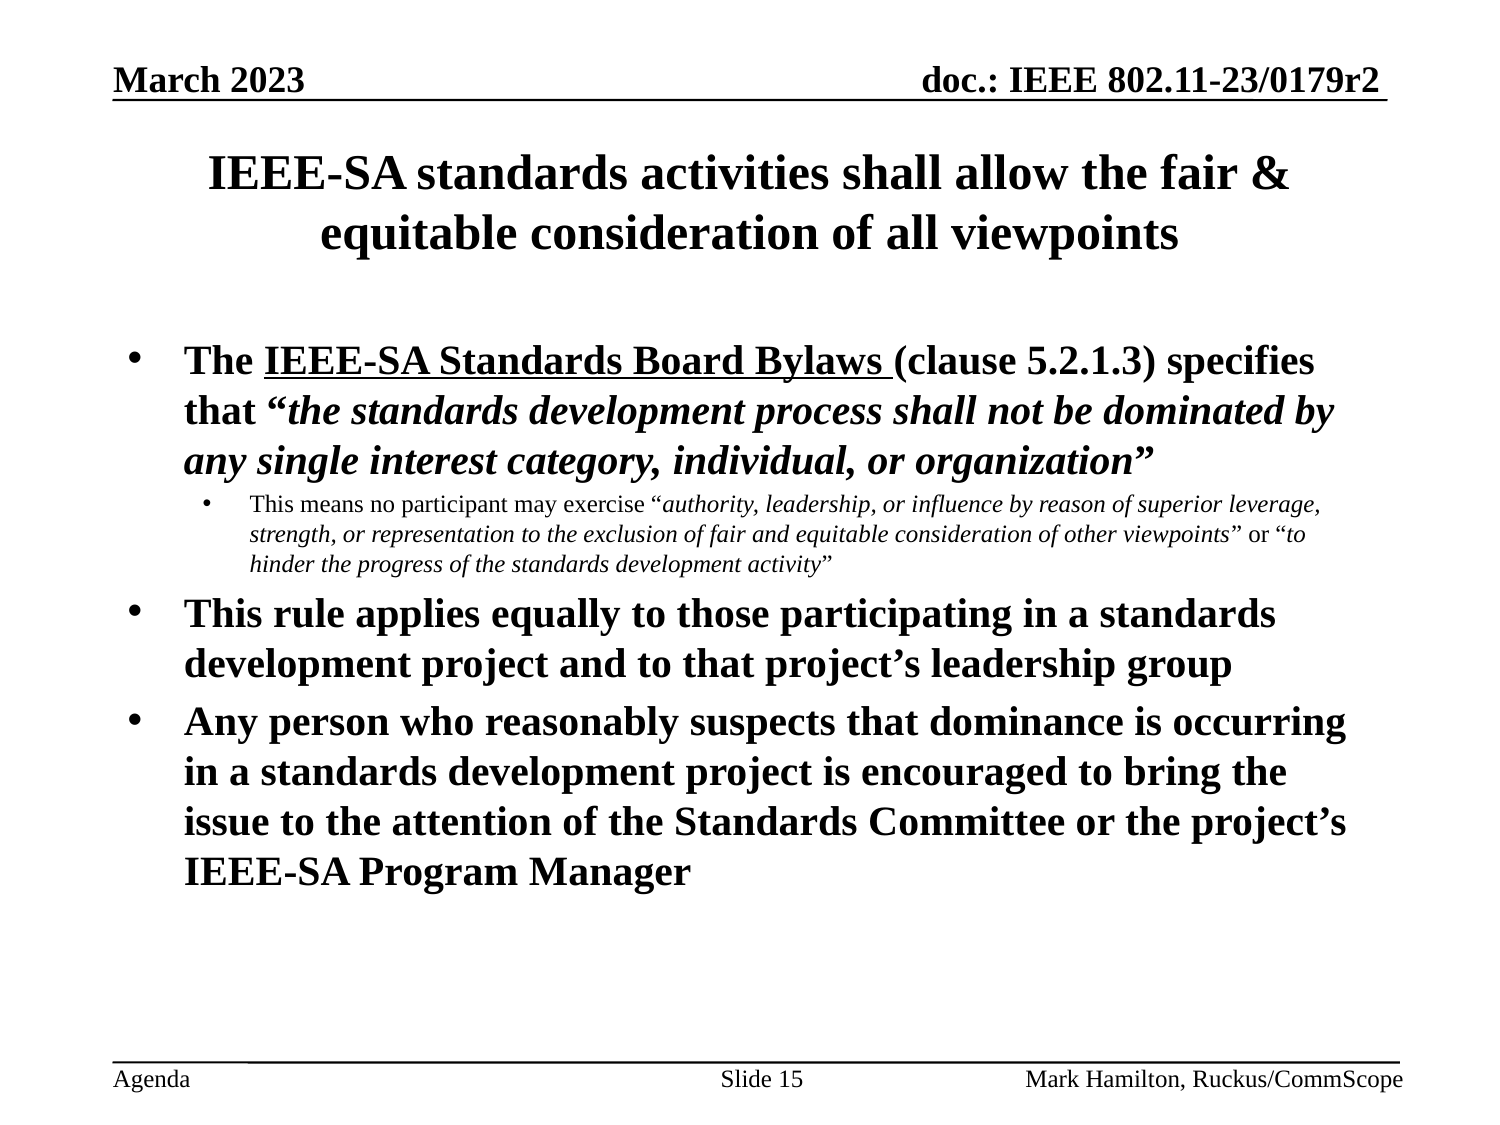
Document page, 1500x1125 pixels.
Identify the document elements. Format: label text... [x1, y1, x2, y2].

list The IEEE-SA Standards Board Bylaws (clause 5.2.1.3) specifies that “the standards development process shall not be dominated by any single interest category, individual, or organization” This means no participant may exercise “authority, leadership, or influence by reason of superior leverage, strength, or representation to the exclusion of fair and equitable consideration of other viewpoints” or “to hinder the progress of the standards development activity” This rule applies equally to those participating in a standards development project and to that project’s leadership group Any person who reasonably suspects that dominance is occurring in a standards development project is encouraged to bring the issue to the attention of the Standards Committee or the project’s IEEE-SA Program Manager [112, 324, 1388, 1000]
title IEEE-SA standards activities shall allow the fair & equitable consideration of all viewpoints [112, 112, 1388, 288]
